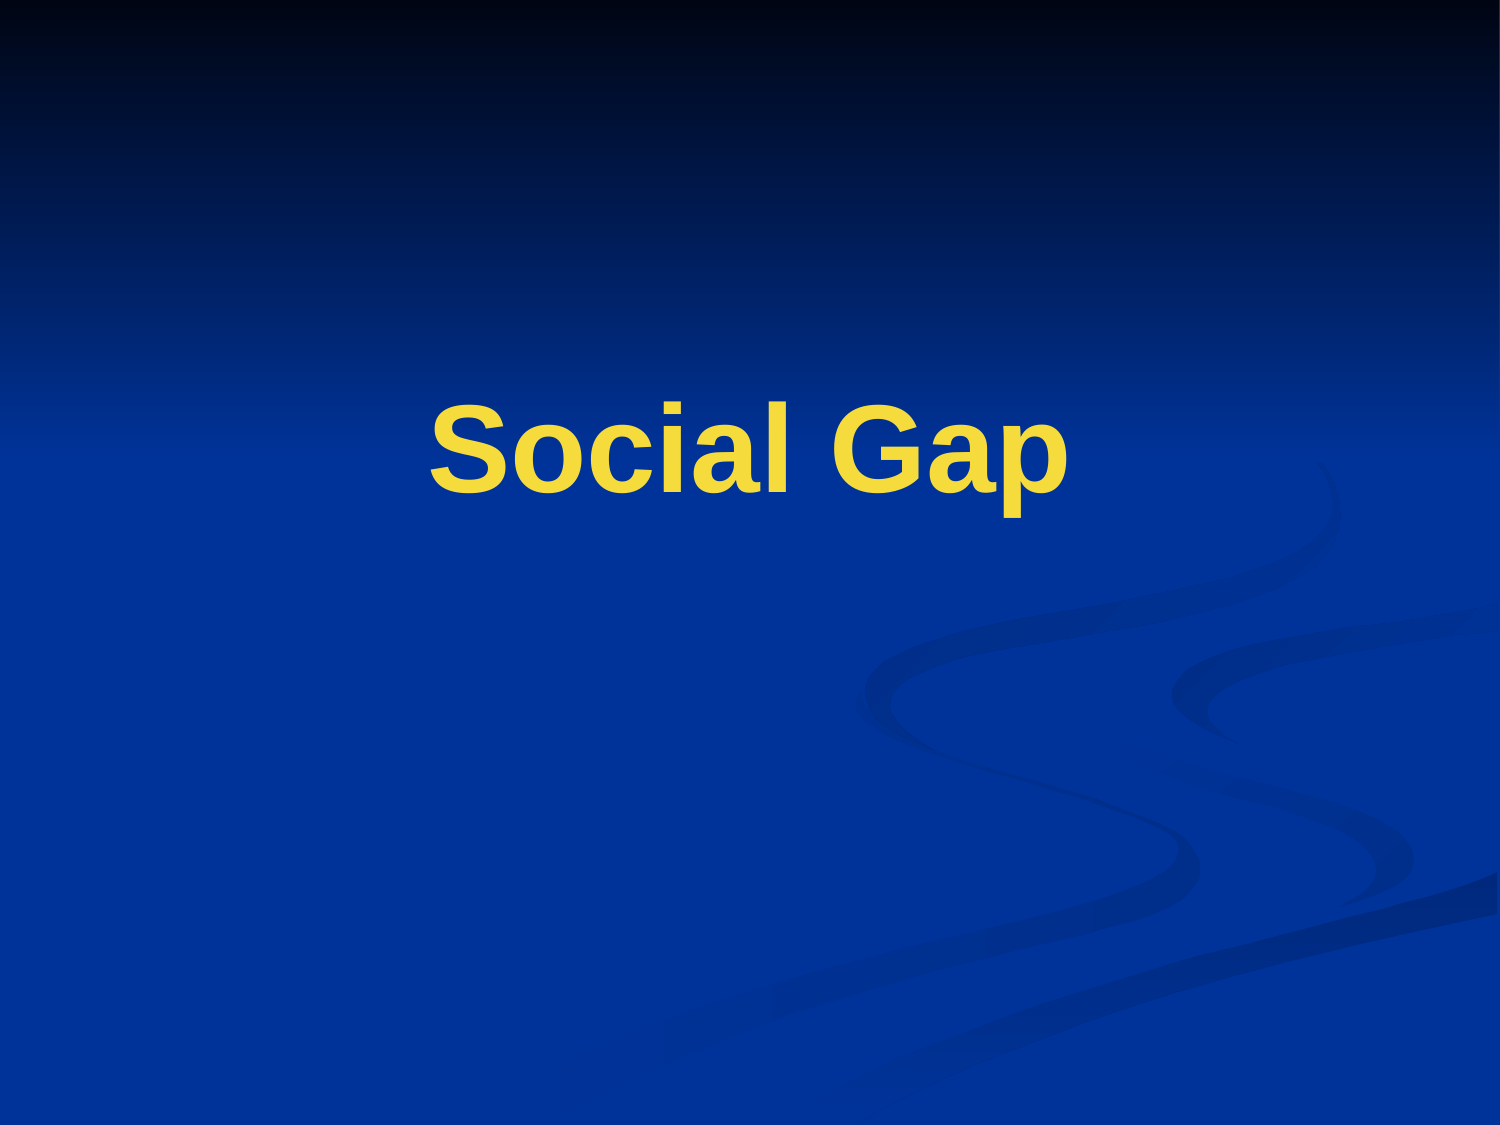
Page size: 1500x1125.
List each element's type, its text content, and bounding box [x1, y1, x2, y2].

title Social Gap [112, 284, 1388, 601]
